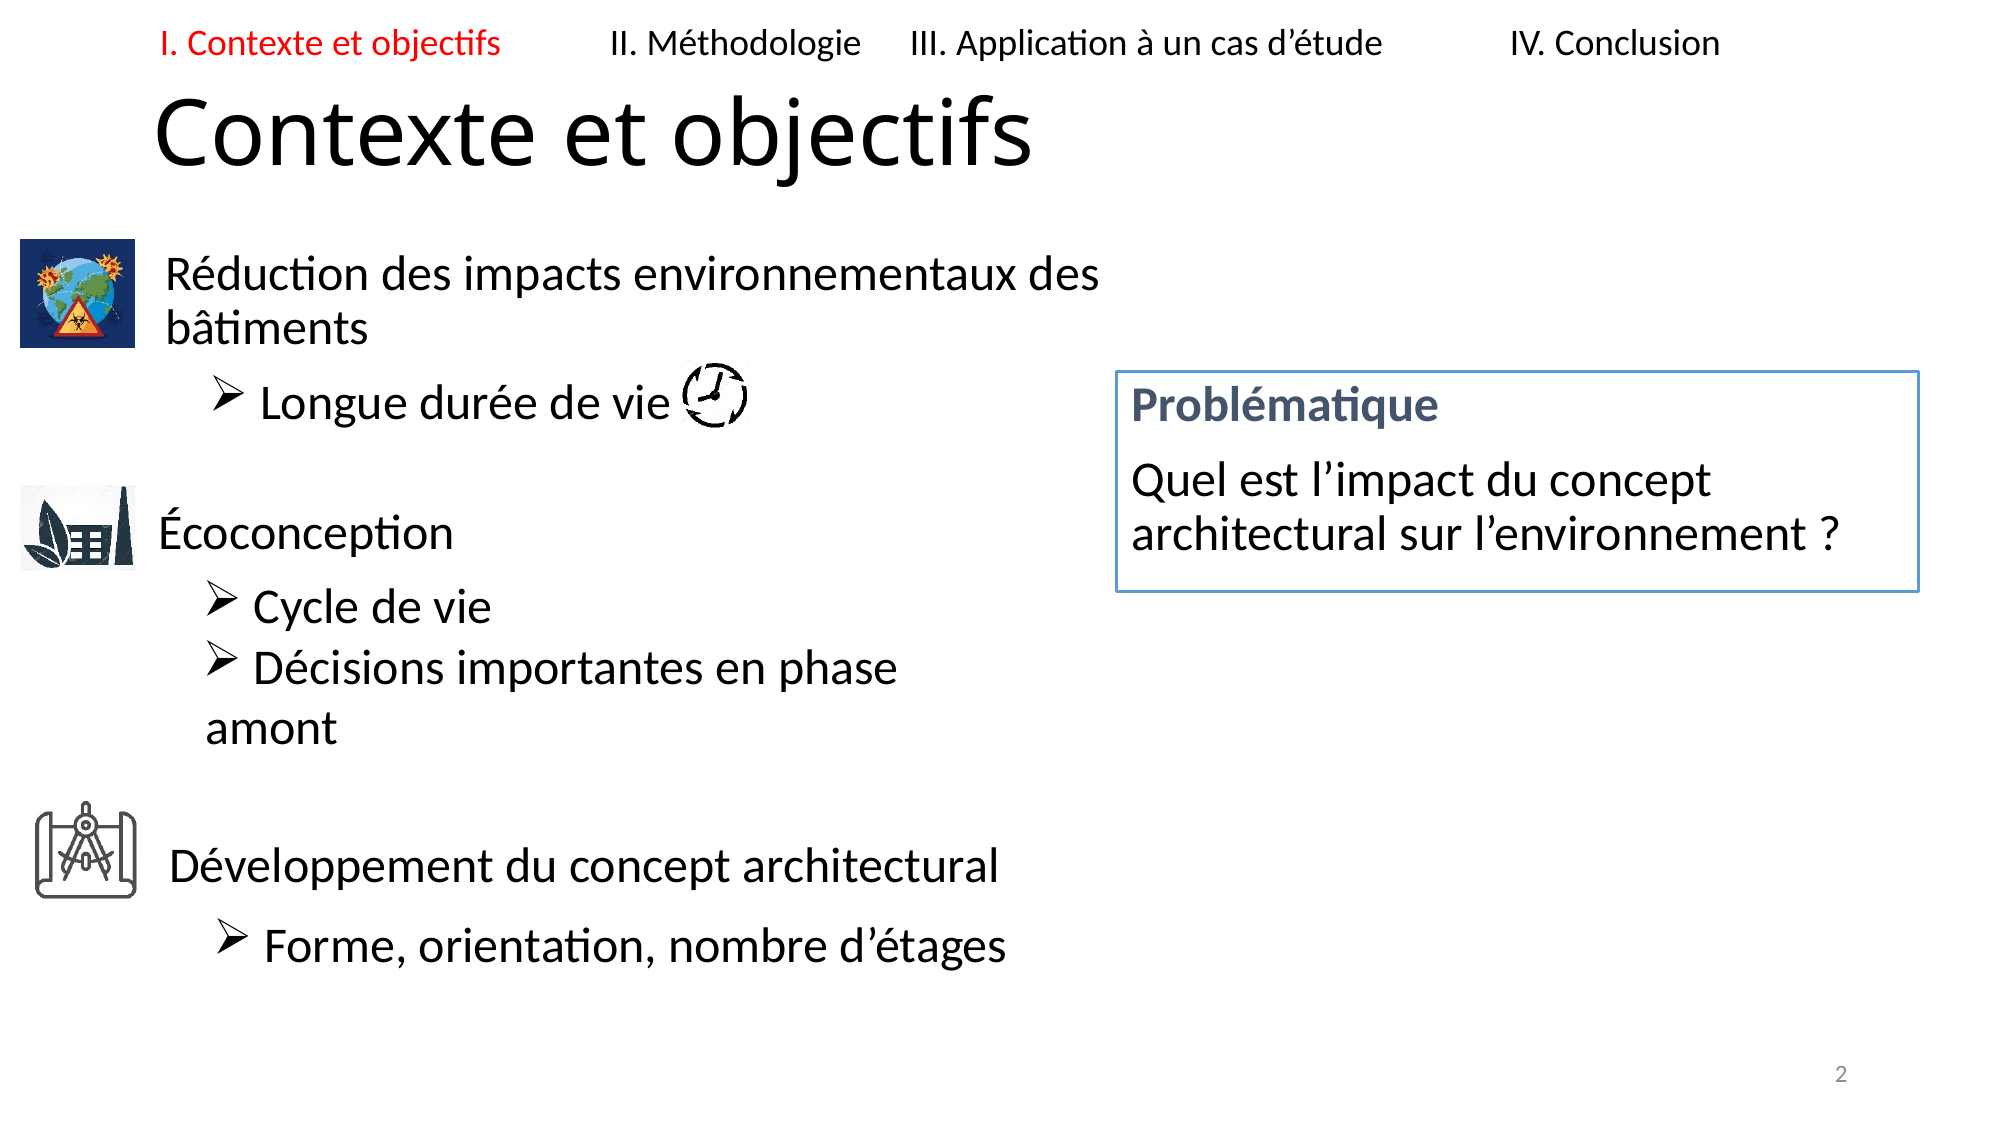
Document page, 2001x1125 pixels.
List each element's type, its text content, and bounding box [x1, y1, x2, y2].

text_box Écoconception Cycle de vie Décisions importantes en phase amont [143, 491, 1052, 762]
picture [20, 239, 135, 348]
picture [680, 359, 749, 429]
text_box Problématique Quel est l’impact du concept architectural sur l’environnement ? [1116, 371, 1919, 592]
picture [20, 485, 136, 571]
list Réduction des impacts environnementaux des bâtiments Longue durée de vie [150, 239, 1211, 465]
picture [28, 792, 143, 907]
text_box Développement du concept architectural Forme, orientation, nombre d’étages [154, 824, 1023, 981]
title Contexte et objectifs [137, 59, 1058, 213]
text_box I. Contexte et objectifs II. Méthodologie III. Application à un cas d’étude IV. Conclusion [144, 10, 1736, 71]
slide_number 2 [1412, 1042, 1863, 1103]
